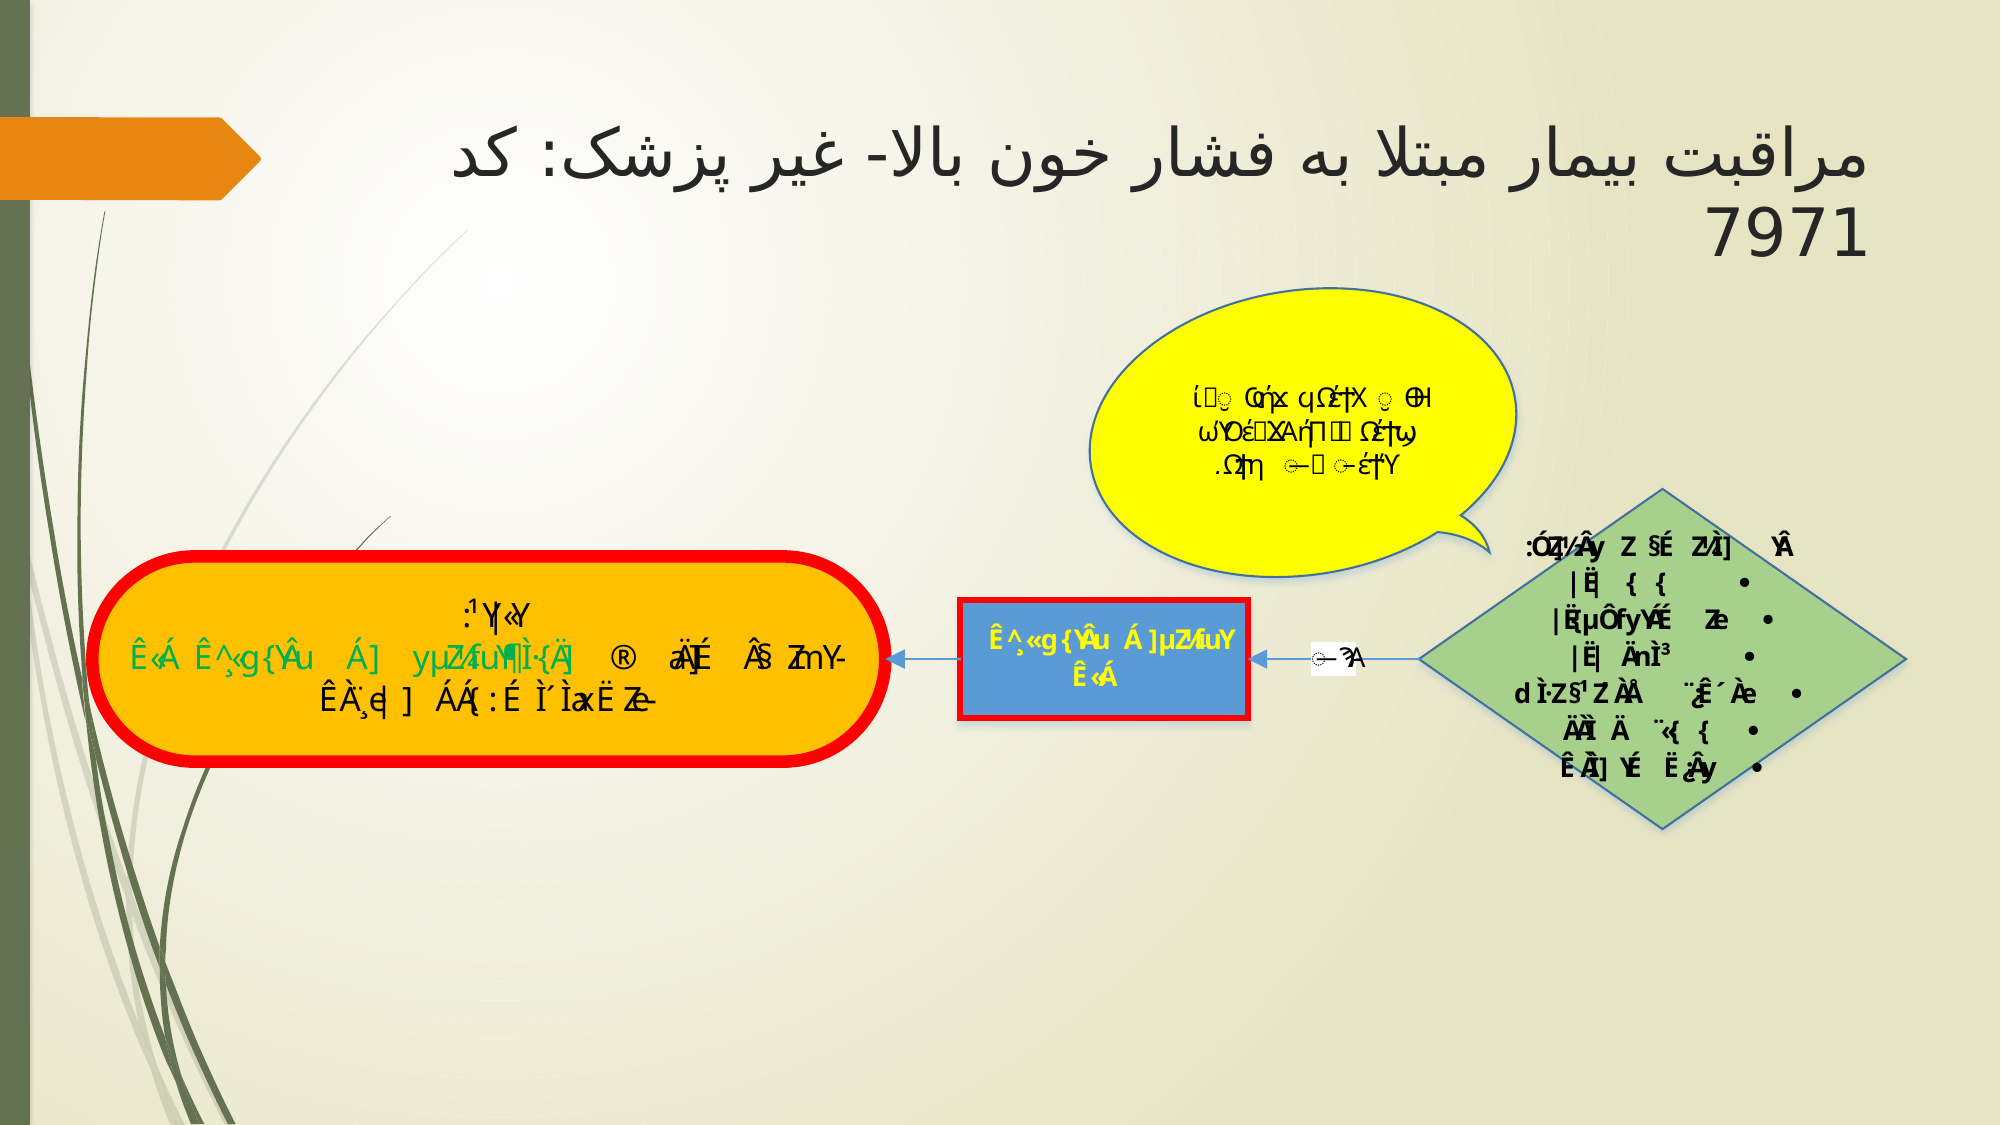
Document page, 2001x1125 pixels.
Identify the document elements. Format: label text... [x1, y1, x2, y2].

title مراقبت بيمار مبتلا به فشار خون بالا- غير پزشک: کد 7971 [287, 102, 1888, 280]
picture [82, 280, 1918, 844]
